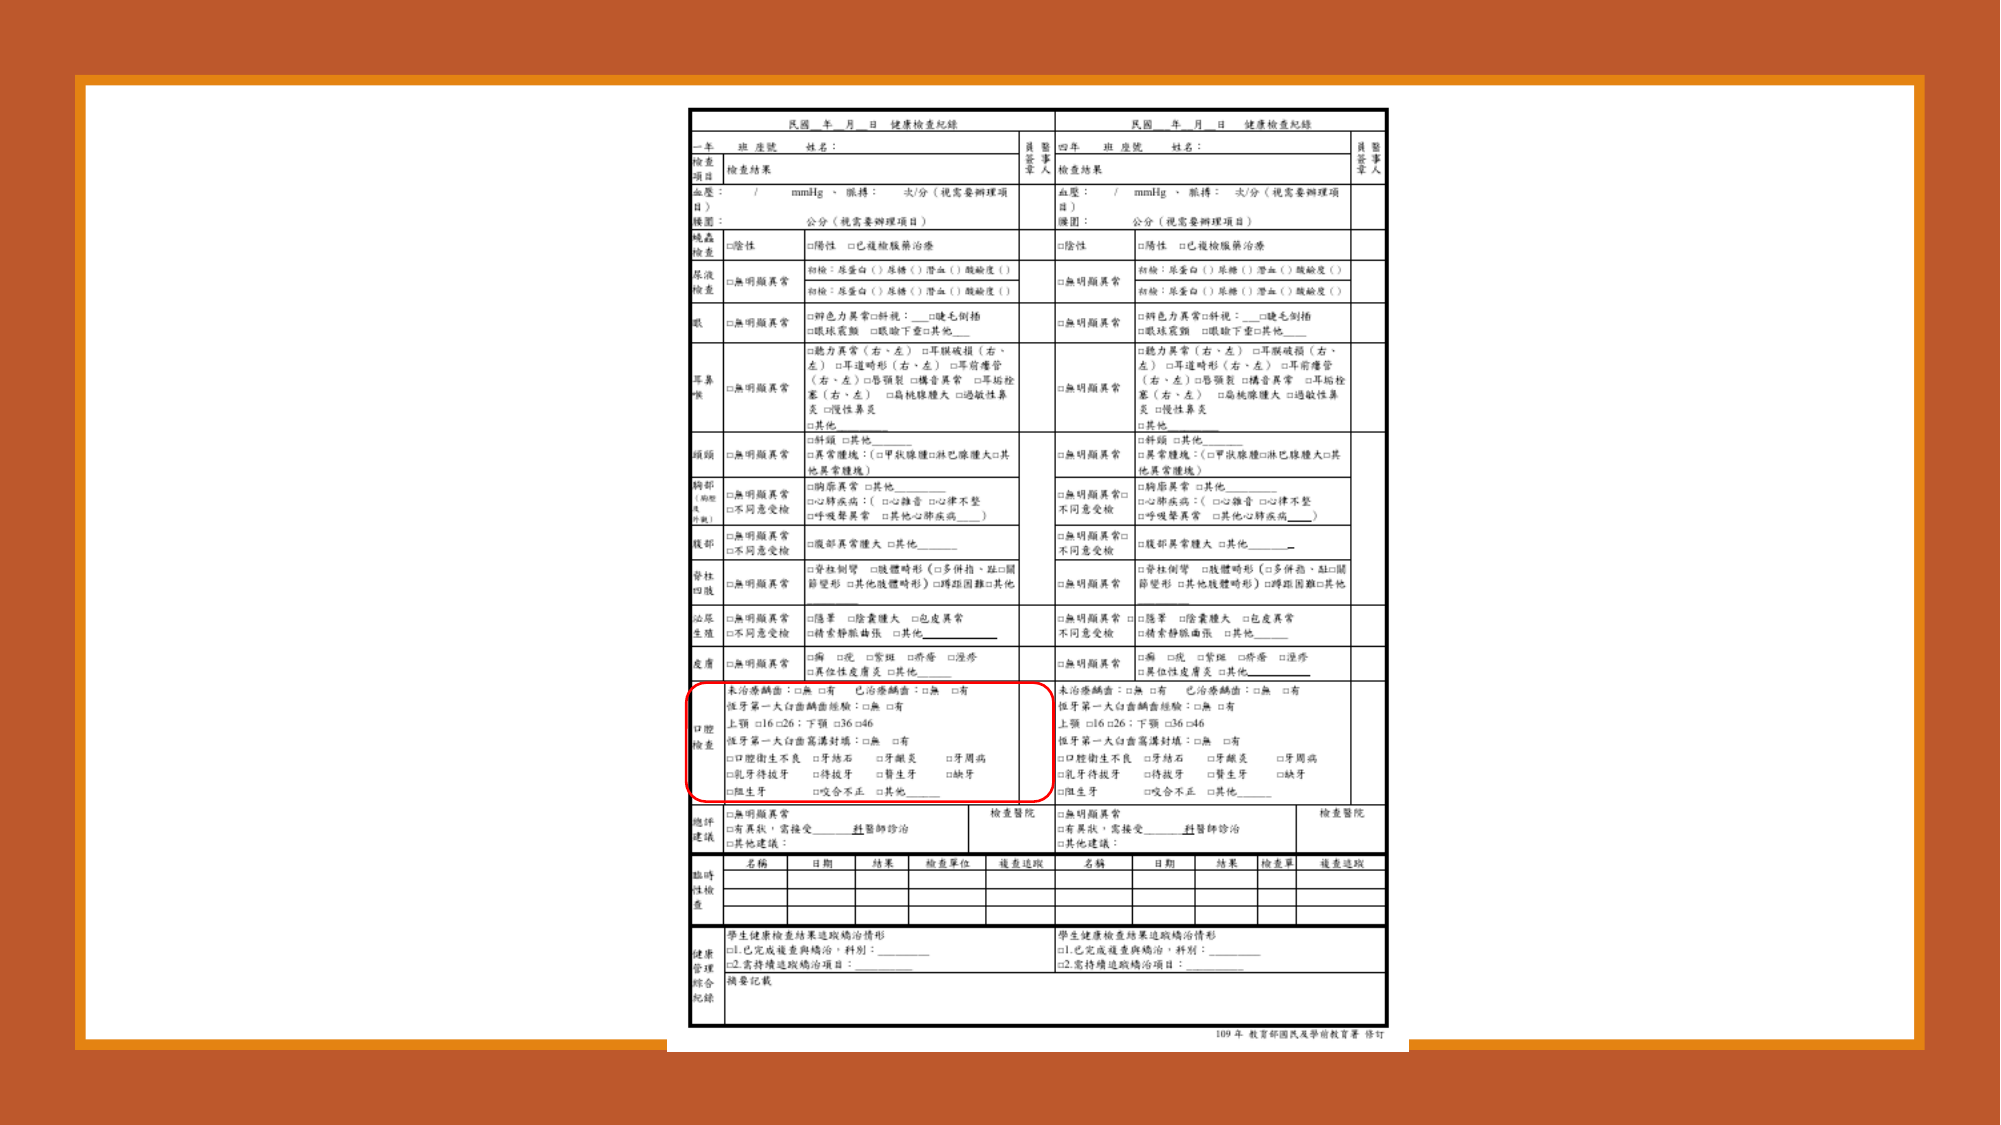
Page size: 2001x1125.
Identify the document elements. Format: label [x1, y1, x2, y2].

list [666, 100, 1410, 1052]
text_box [0, 0, 2000, 1125]
text_box [74, 74, 1926, 1051]
text_box [84, 84, 1916, 1041]
